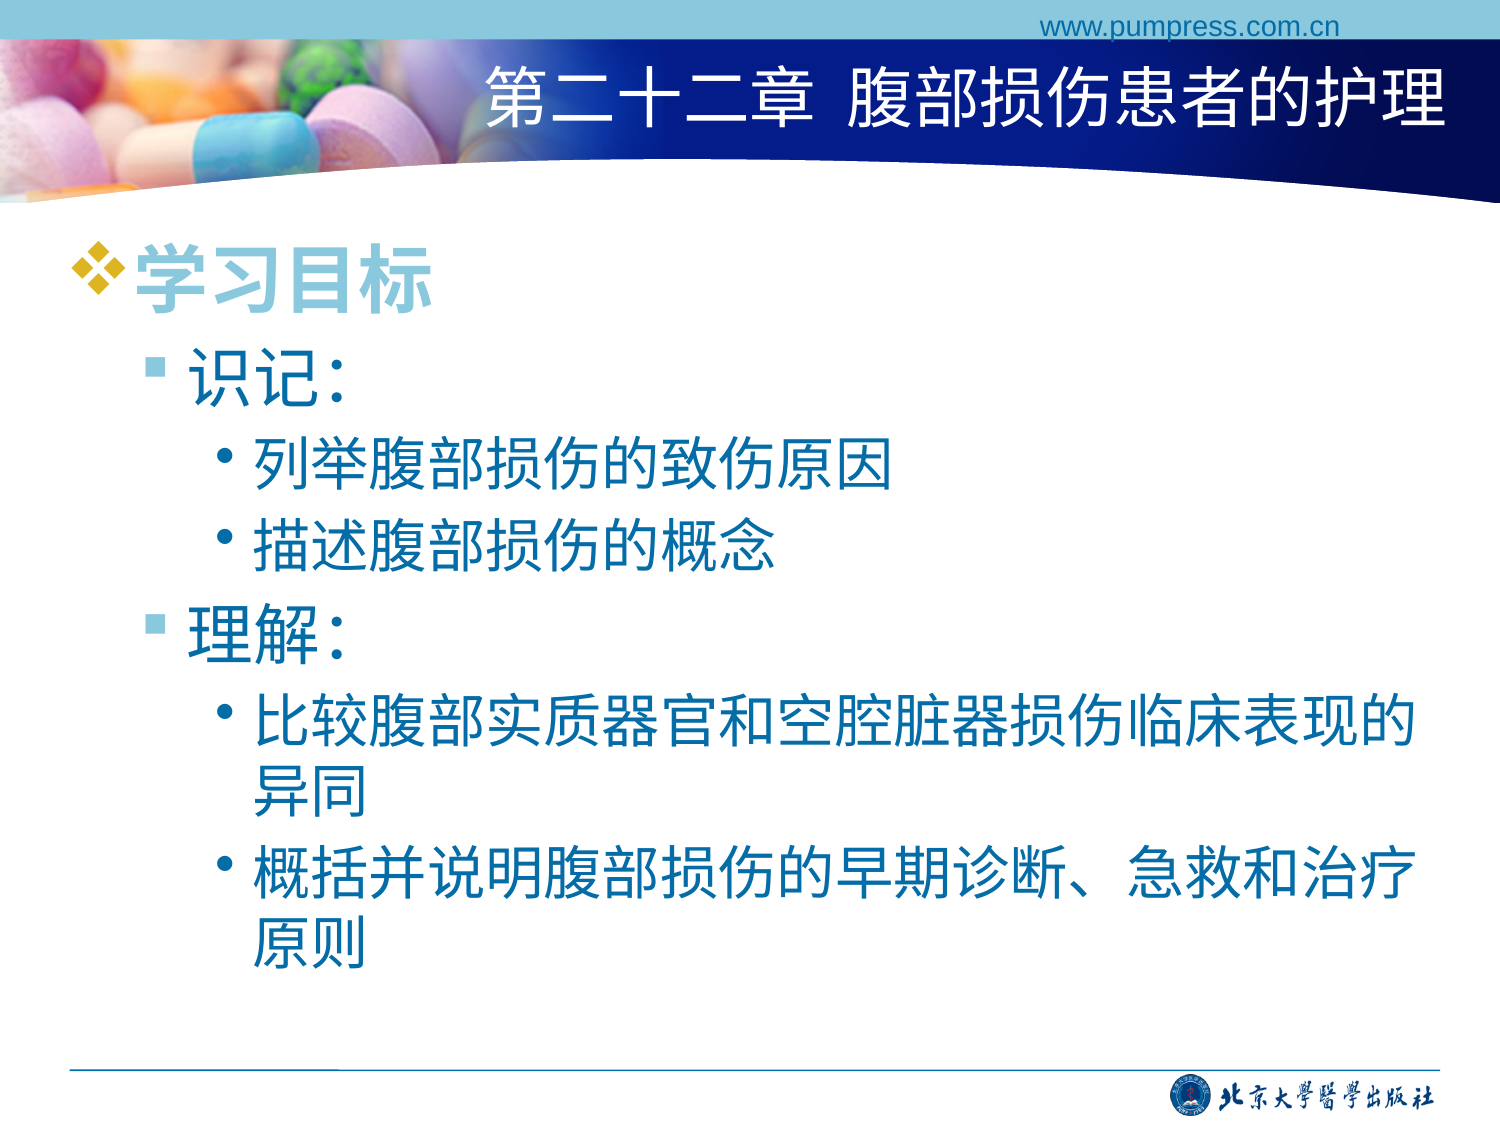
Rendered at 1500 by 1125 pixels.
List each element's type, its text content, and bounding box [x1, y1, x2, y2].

list 学习目标 识记： 列举腹部损伤的致伤原因 描述腹部损伤的概念 理解： 比较腹部实质器官和空腔脏器损伤临床表现的异同 概括并说明腹部损伤的早期诊断、急救和治疗原则 [49, 224, 1463, 1026]
slide_number www.pumpress.com.cn [1025, 0, 1463, 38]
title 第二十二章 腹部损伤患者的护理 [137, 49, 1463, 143]
picture [0, 40, 1500, 203]
picture [1170, 1074, 1436, 1118]
